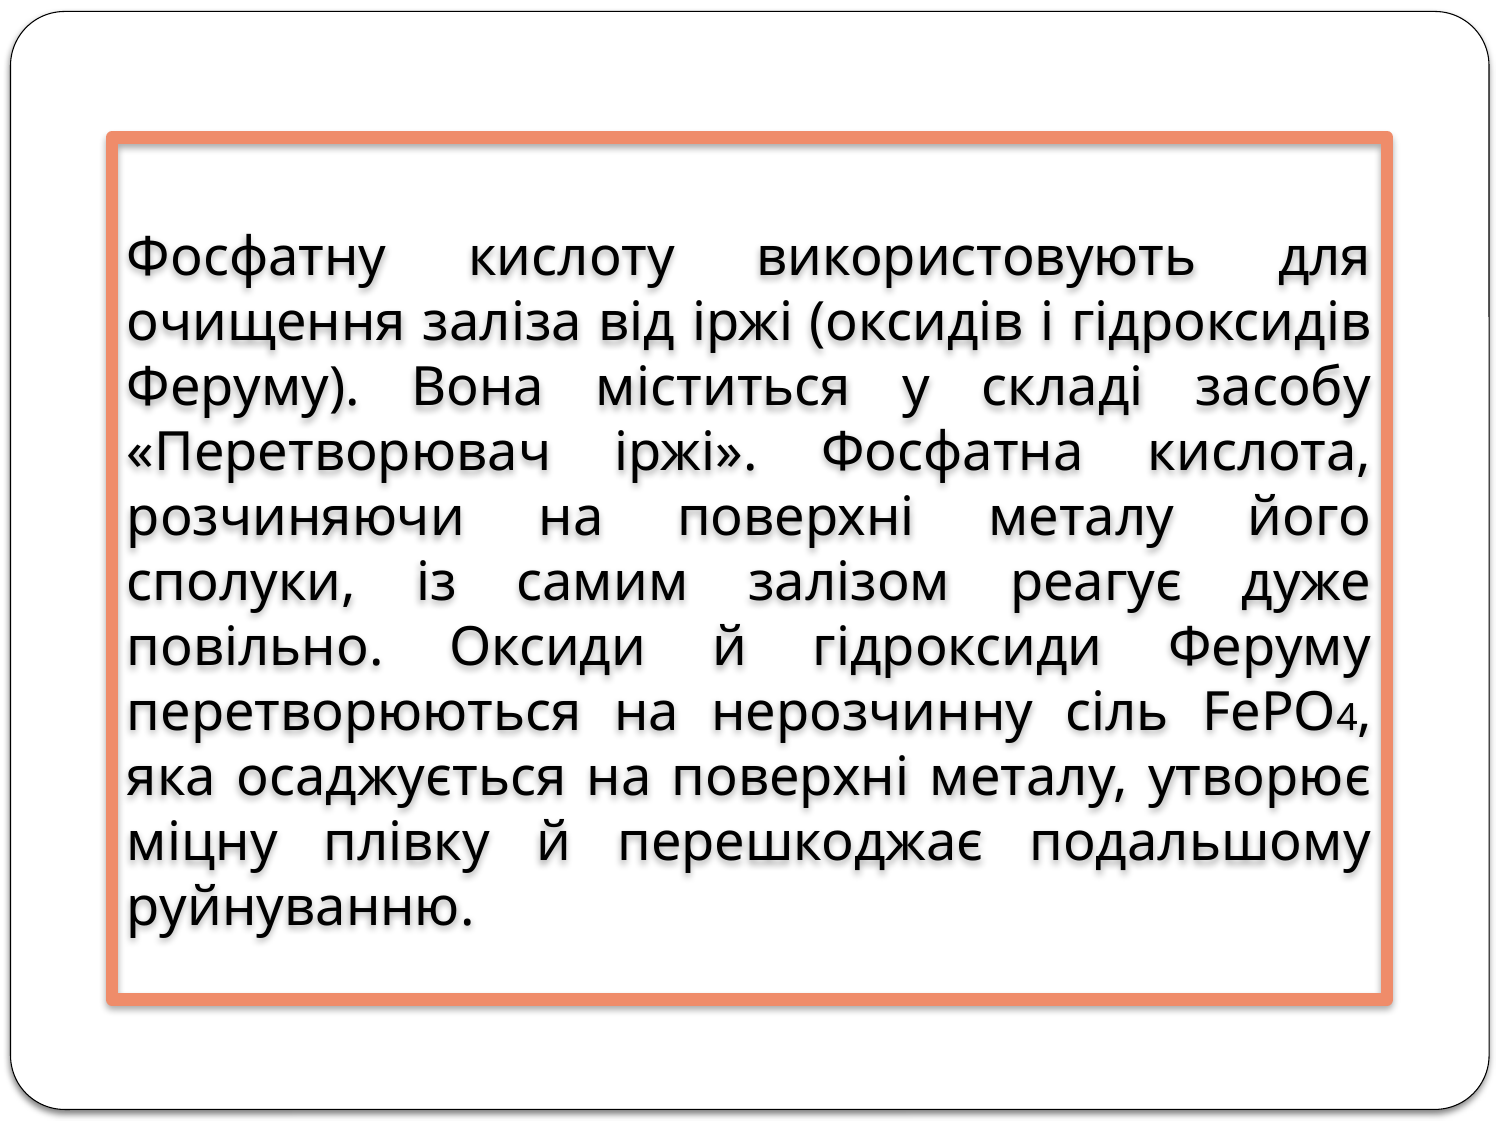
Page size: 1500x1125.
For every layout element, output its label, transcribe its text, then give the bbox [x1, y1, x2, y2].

list Фосфатну кислоту використовують для очищення заліза від іржі (оксидів і гідроксидів Феруму). Вона міститься у складі засобу «Перетворювач іржі». Фосфатна кислота, розчиняючи на поверхні металу його сполуки, із самим залізом реагує дуже повільно. Оксиди й гідроксиди Феруму перетворюються на нерозчинну сіль FePO4, яка осаджується на поверхні металу, утворює міцну плівку й перешкоджає подальшому руйнуванню. [112, 137, 1388, 1000]
